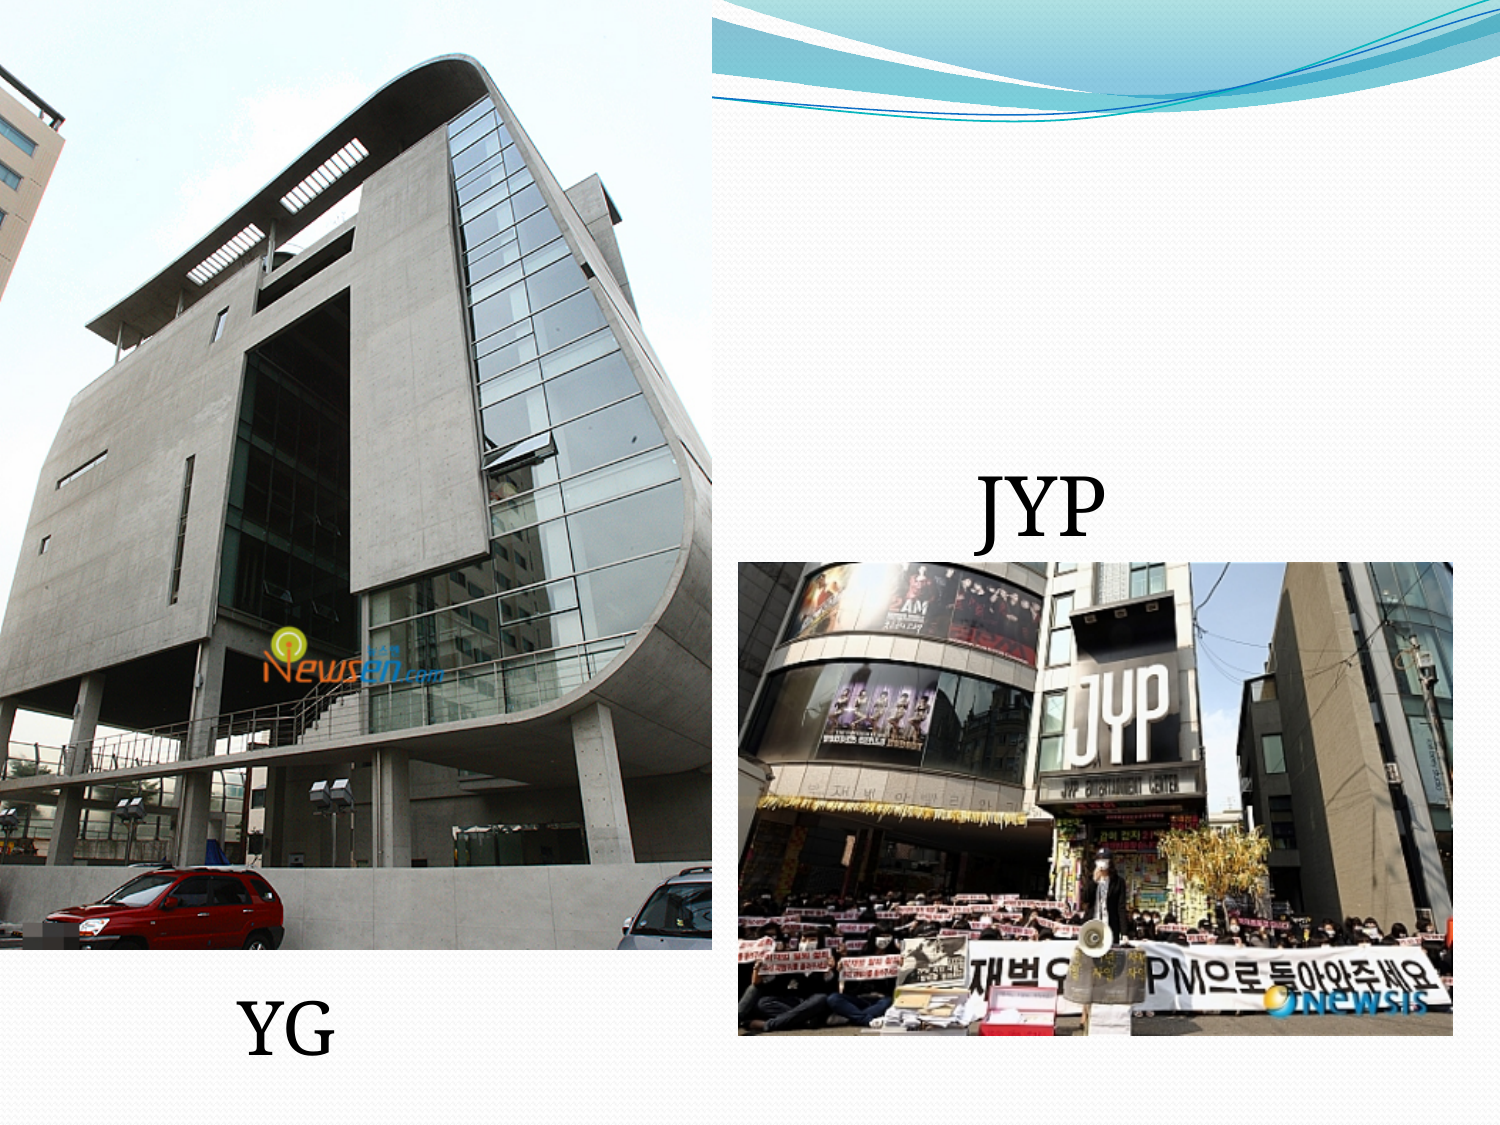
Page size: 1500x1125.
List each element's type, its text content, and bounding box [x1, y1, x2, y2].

text_box JYP [960, 445, 1184, 561]
picture [738, 562, 1453, 1037]
text_box YG [222, 972, 375, 1078]
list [0, 0, 713, 950]
